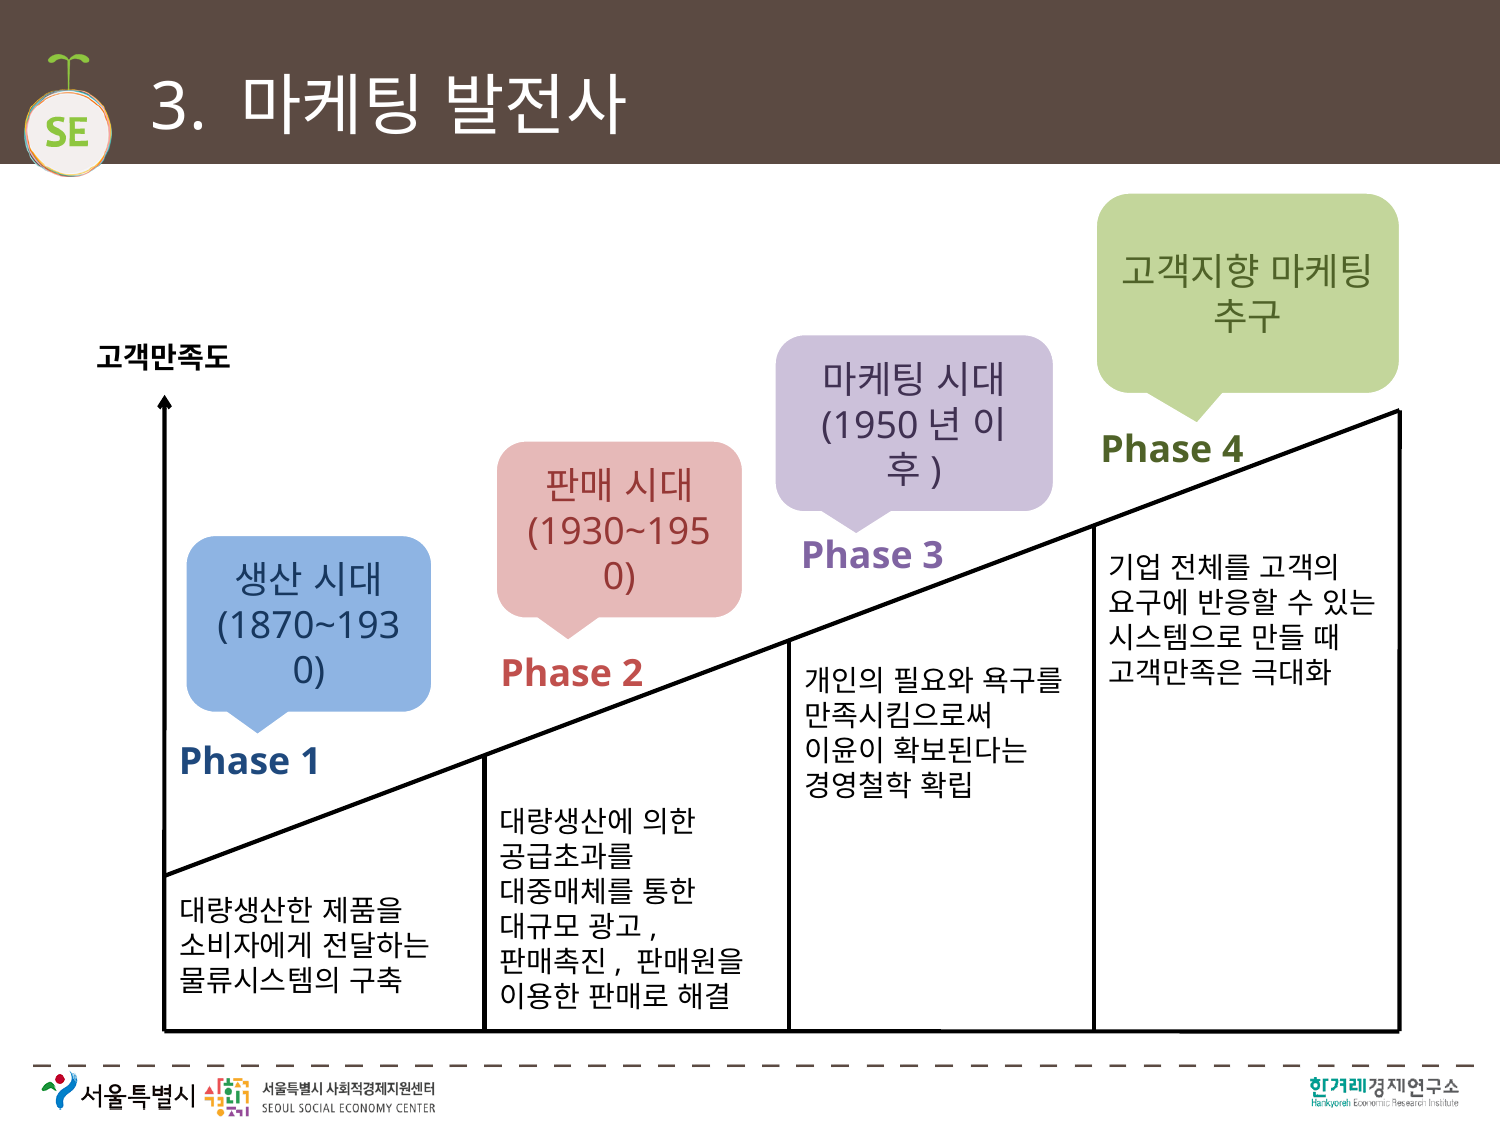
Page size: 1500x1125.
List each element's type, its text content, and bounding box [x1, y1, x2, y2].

title 3. 마케팅 발전사 [135, 45, 1463, 161]
picture [0, 0, 1500, 1125]
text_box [80, 192, 1400, 1032]
